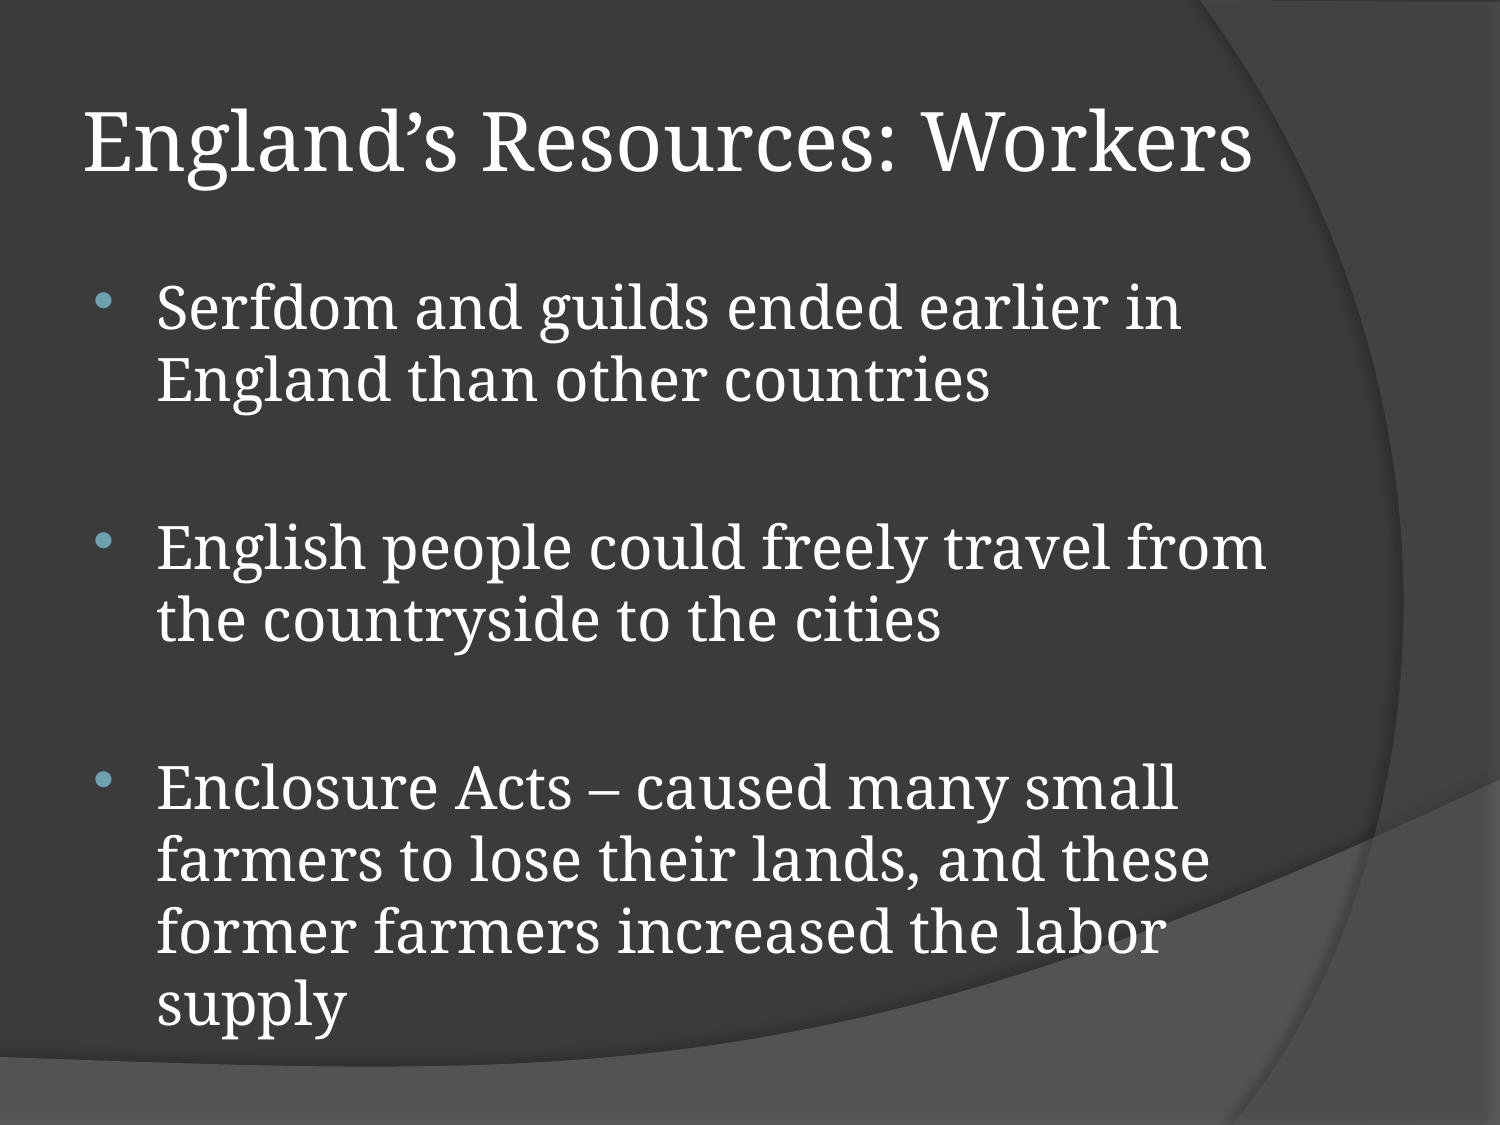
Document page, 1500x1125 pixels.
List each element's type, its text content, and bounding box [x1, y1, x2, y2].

list Serfdom and guilds ended earlier in England than other countries English people could freely travel from the countryside to the cities Enclosure Acts – caused many small farmers to lose their lands, and these former farmers increased the labor supply [75, 262, 1300, 1050]
title England’s Resources: Workers [75, 45, 1300, 233]
